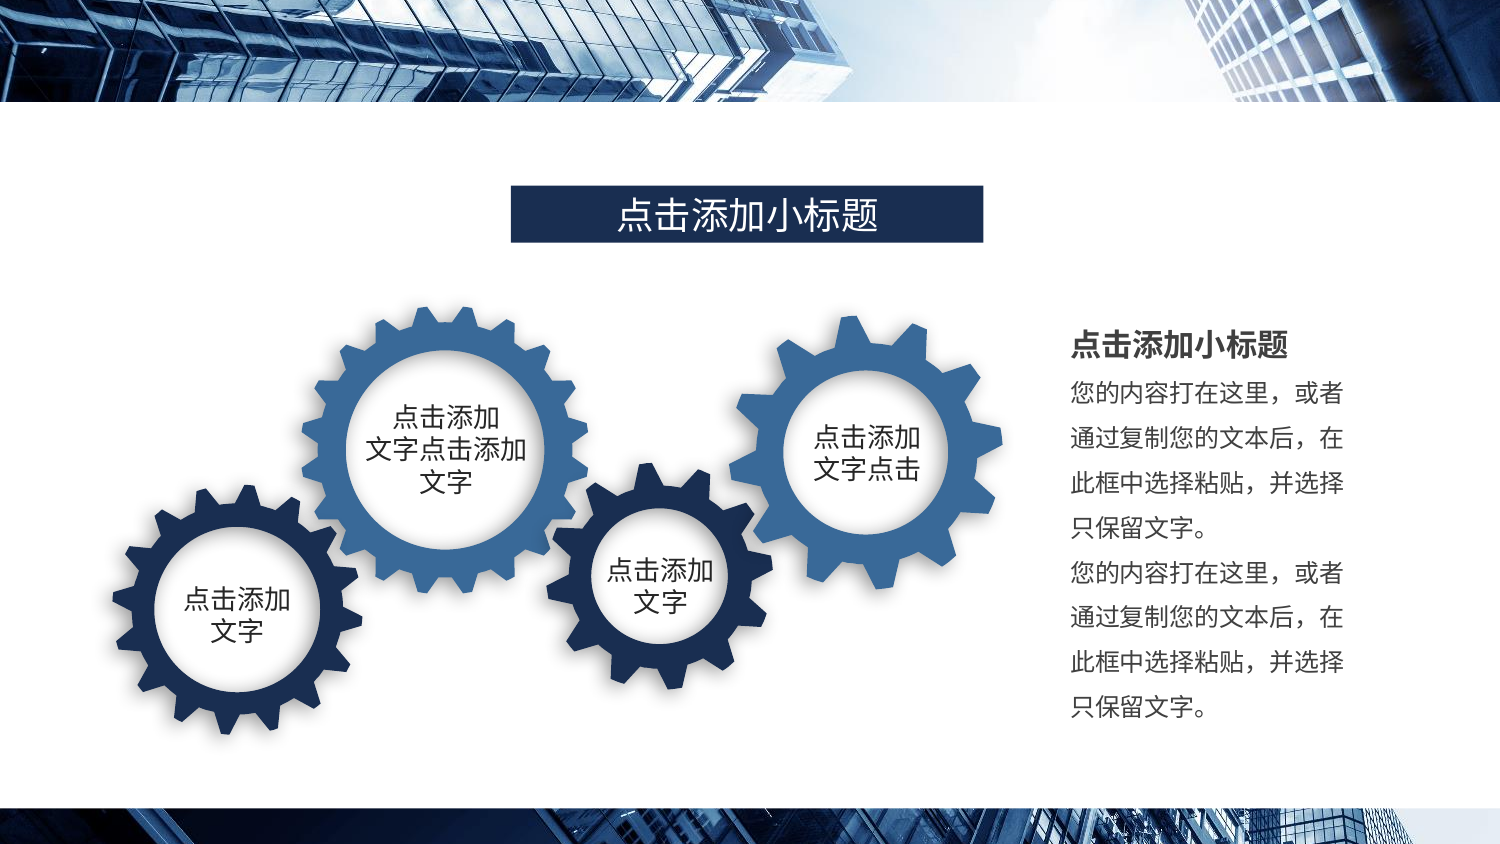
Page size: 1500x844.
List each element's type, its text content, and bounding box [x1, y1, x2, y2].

text_box [301, 306, 589, 594]
text_box 点击添加 文字 [168, 576, 300, 653]
text_box 点击添加小标题 您的内容打在这里，或者通过复制您的文本后，在此框中选择粘贴，并选择只保留文字。 您的内容打在这里，或者通过复制您的文本后，在此框中选择粘贴，并选择只保留文字。 [1058, 300, 1378, 728]
text_box [112, 484, 363, 735]
text_box [136, 33, 177, 99]
text_box 点击添加小标题 [510, 185, 984, 244]
text_box 点击添加 文字点击添加 文字 [356, 394, 524, 503]
text_box [728, 315, 1003, 590]
text_box [546, 462, 773, 690]
text_box 点击添加 文字 [601, 547, 707, 624]
text_box 点击添加 文字点击 [794, 414, 928, 491]
picture [0, 0, 1500, 102]
picture [0, 809, 1500, 844]
